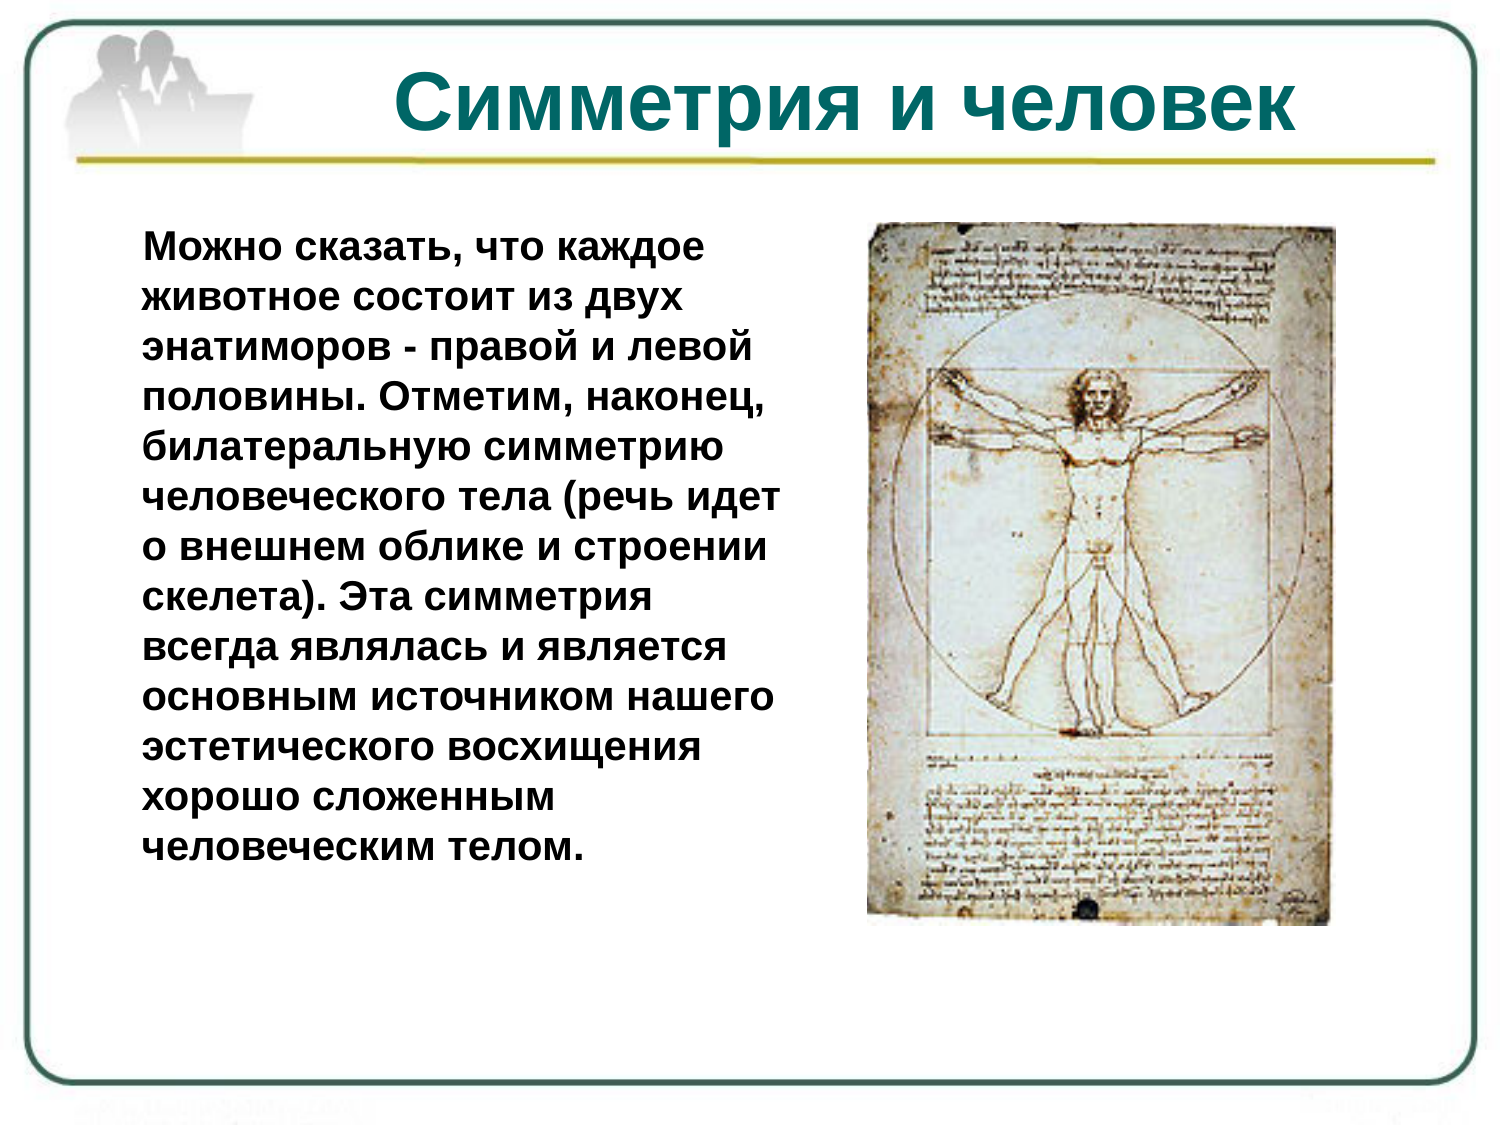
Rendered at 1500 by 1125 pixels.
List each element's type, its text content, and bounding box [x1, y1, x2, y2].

list Можно сказать, что каждое животное состоит из двух энатиморов - правой и левой половины. Отметим, наконец, билатеральную симметрию человеческого тела (речь идет о внешнем облике и строении скелета). Эта симметрия всегда являлась и является основным источником нашего эстетического восхищения хорошо сложенным человеческим телом. [70, 210, 809, 1009]
picture [0, 0, 1500, 1125]
title Симметрия и человек [265, 44, 1426, 150]
